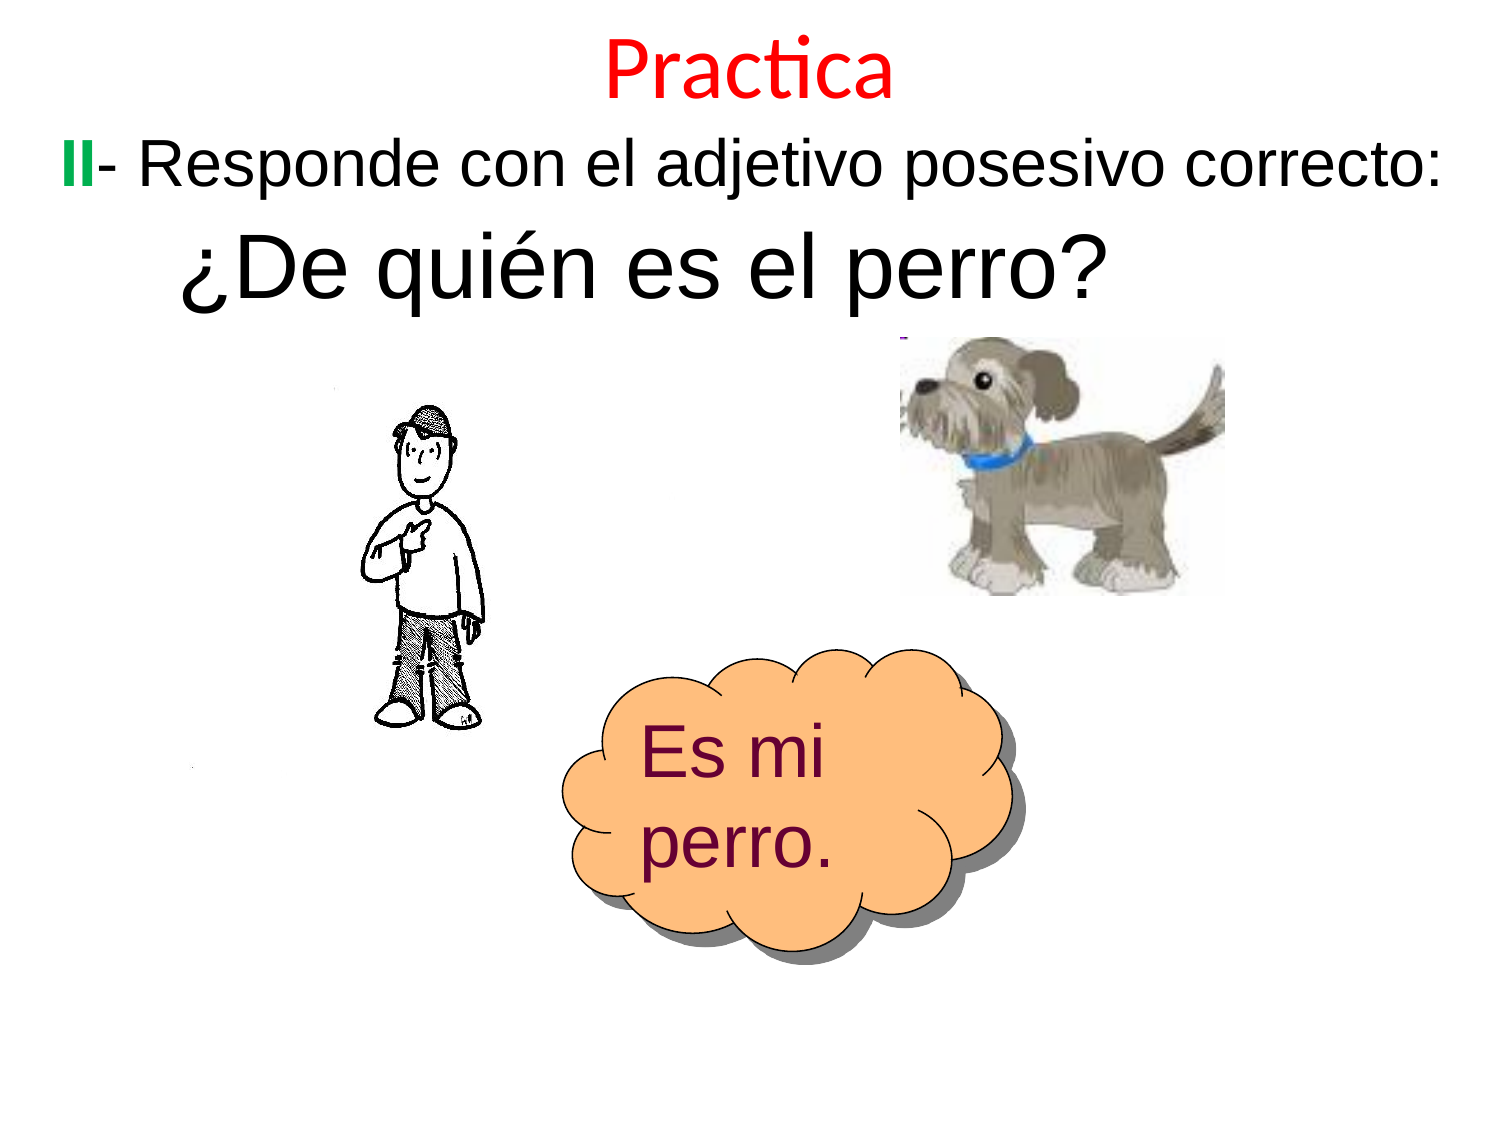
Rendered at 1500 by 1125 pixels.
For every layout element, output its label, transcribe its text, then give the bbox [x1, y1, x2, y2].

text_box Practica [74, 0, 1425, 112]
picture [162, 312, 688, 788]
text_box II- Responde con el adjetivo posesivo correcto: [45, 112, 1461, 208]
text_box ¿De quién es el perro? [162, 208, 1375, 325]
picture [899, 337, 1226, 596]
text_box Es mi perro. [562, 649, 1013, 952]
